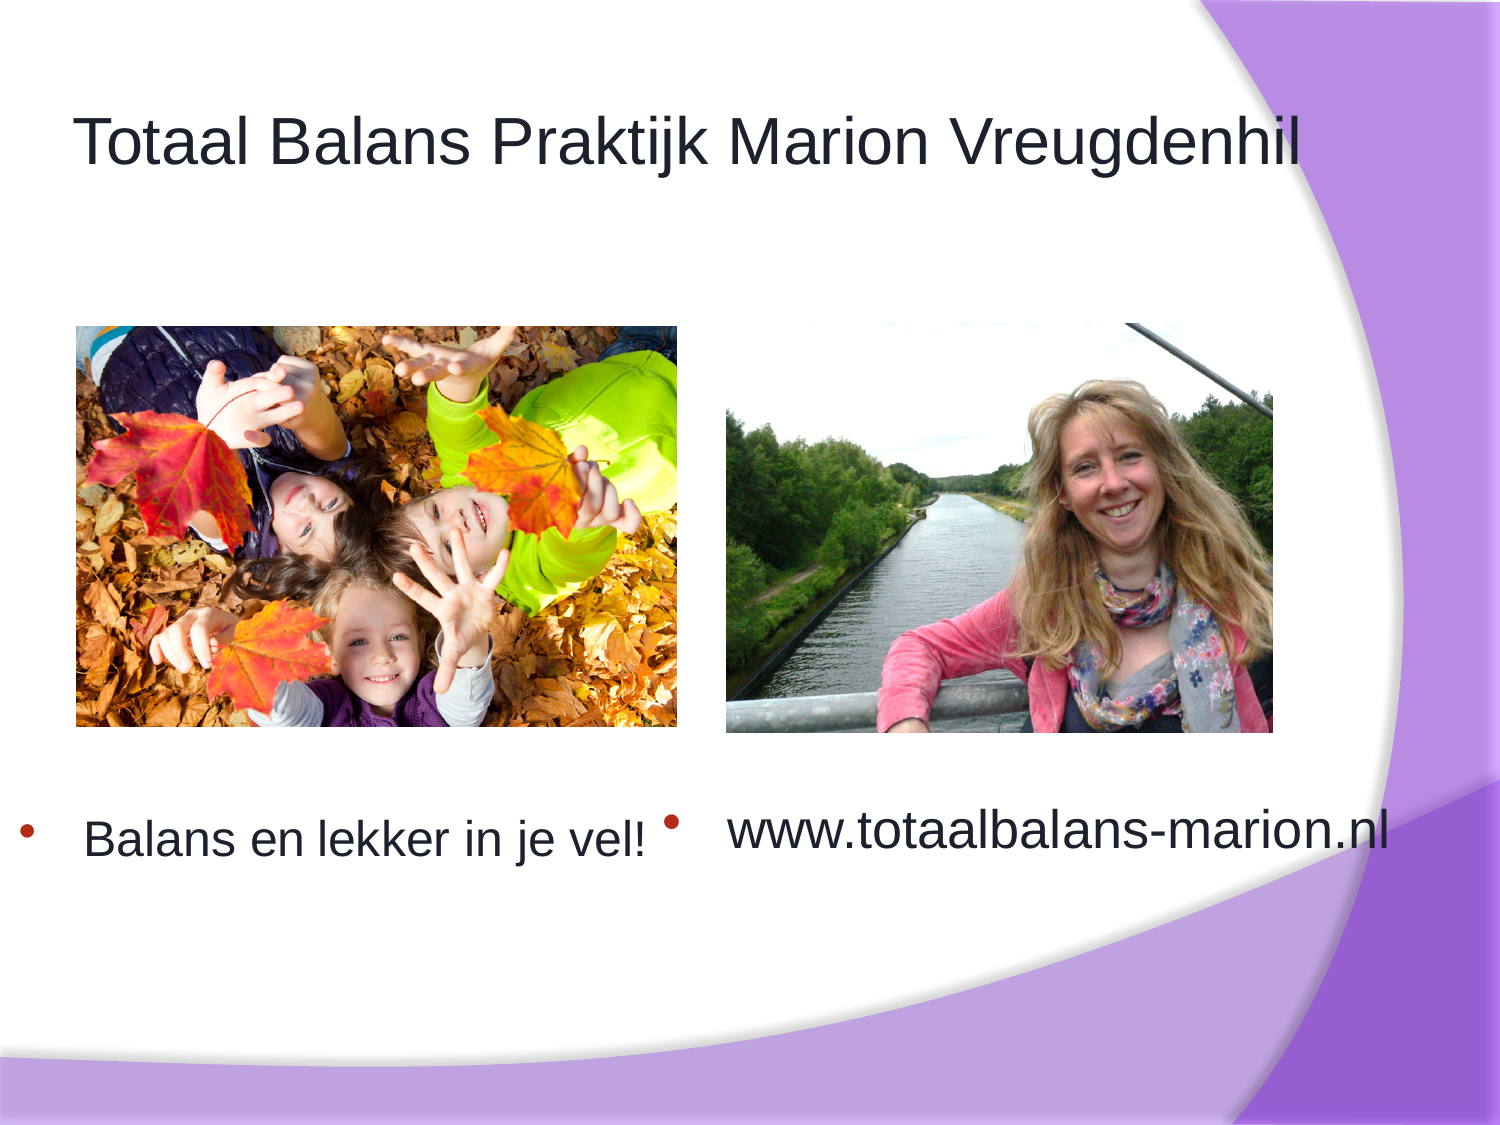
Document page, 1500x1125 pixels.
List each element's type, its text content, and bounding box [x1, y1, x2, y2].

list www.totaalbalans-marion.nl [643, 786, 1500, 988]
list Balans en lekker in je vel! [0, 798, 643, 976]
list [76, 326, 677, 727]
title Totaal Balans Praktijk Marion Vreugdenhil [64, 42, 1412, 233]
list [726, 323, 1273, 734]
